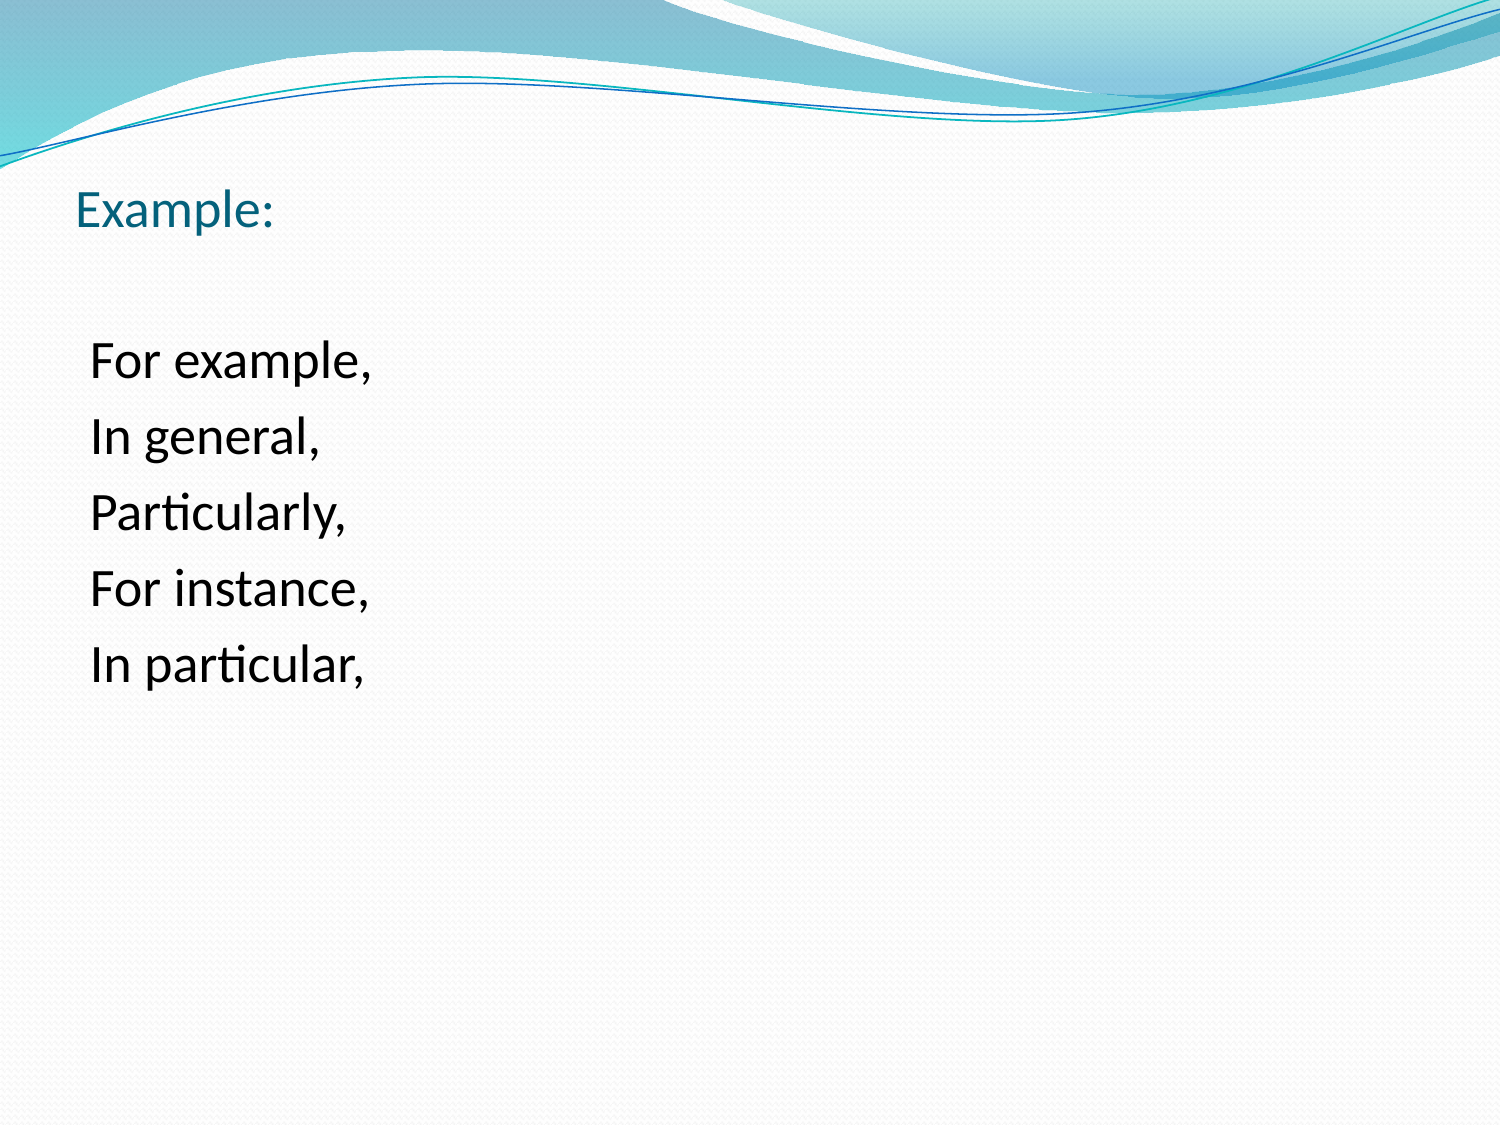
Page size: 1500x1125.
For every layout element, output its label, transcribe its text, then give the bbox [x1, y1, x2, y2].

list For example, In general, Particularly, For instance, In particular, [75, 317, 1425, 1038]
title Example: [75, 115, 1425, 303]
